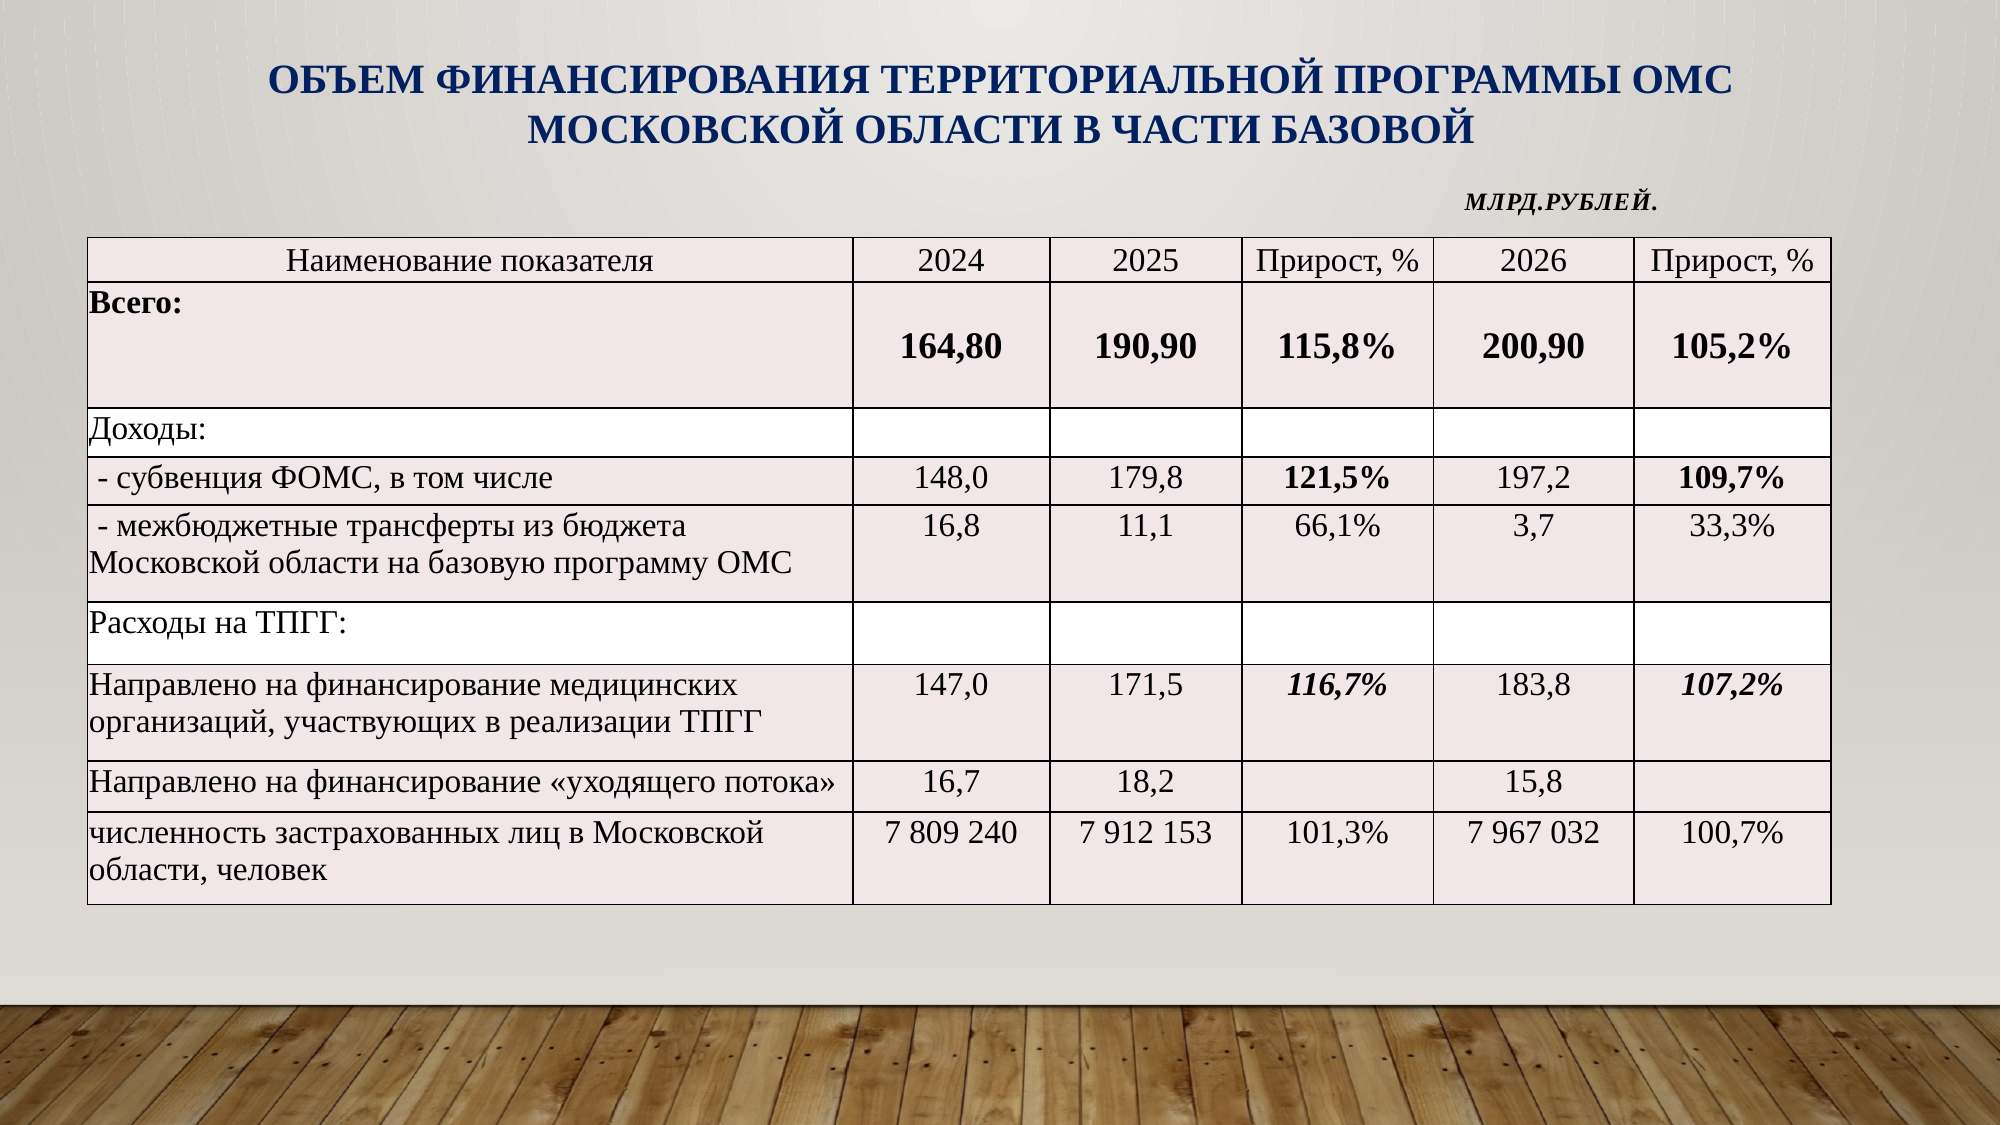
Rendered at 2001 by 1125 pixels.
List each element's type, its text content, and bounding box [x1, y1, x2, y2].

table_cell 15,8 [1434, 762, 1633, 811]
table_cell 105,2% [1635, 283, 1830, 407]
table_cell - межбюджетные трансферты из бюджета Московской области на базовую программу ОМС [88, 506, 852, 601]
table_cell 7 967 032 [1434, 813, 1633, 904]
table_cell 171,5 [1051, 665, 1241, 760]
table_header 2026 [1434, 238, 1633, 281]
table_header Прирост, % [1635, 238, 1830, 281]
picture [0, 1005, 2000, 1125]
table_cell 101,3% [1243, 813, 1433, 904]
table_cell [1243, 603, 1433, 664]
table_cell Направлено на финансирование медицинских организаций, участвующих в реализации ТПГГ [88, 665, 852, 760]
table_cell 179,8 [1051, 458, 1241, 504]
table_cell 109,7% [1635, 458, 1830, 504]
table_cell [1243, 762, 1433, 811]
table_cell 147,0 [854, 665, 1049, 760]
table_cell Расходы на ТПГГ: [88, 603, 852, 664]
table_cell [1434, 603, 1633, 664]
table_cell 100,7% [1635, 813, 1830, 904]
table_cell 200,90 [1434, 283, 1633, 407]
table_cell [1635, 762, 1830, 811]
table_cell 164,80 [854, 283, 1049, 407]
table_cell [1051, 603, 1241, 664]
table_cell Доходы: [88, 409, 852, 456]
table_cell [1051, 409, 1241, 456]
text_box ОБЪЕМ ФИНАНСИРОВАНИЯ ТЕРРИТОРИАЛЬНОЙ ПРОГРАММЫ омс Московской области в части базовой [112, 50, 1888, 153]
table_cell 183,8 [1434, 665, 1633, 760]
table_cell [1434, 409, 1633, 456]
table_cell 11,1 [1051, 506, 1241, 601]
table_cell 197,2 [1434, 458, 1633, 504]
table_cell 121,5% [1243, 458, 1433, 504]
table_cell численность застрахованных лиц в Московской области, человек [88, 813, 852, 904]
table_cell 33,3% [1635, 506, 1830, 601]
table_cell 107,2% [1635, 665, 1830, 760]
table_cell 18,2 [1051, 762, 1241, 811]
table_header 2024 [854, 238, 1049, 281]
table_cell 7 809 240 [854, 813, 1049, 904]
table_cell [854, 603, 1049, 664]
table_cell 148,0 [854, 458, 1049, 504]
table_cell [854, 409, 1049, 456]
table_cell 66,1% [1243, 506, 1433, 601]
table_cell [1635, 603, 1830, 664]
table_cell Направлено на финансирование «уходящего потока» [88, 762, 852, 811]
table_cell 16,8 [854, 506, 1049, 601]
table_header 2025 [1051, 238, 1241, 281]
text_box МЛРД.РУБЛЕЙ. [1462, 183, 2000, 216]
table_cell - субвенция ФОМС, в том числе [88, 458, 852, 504]
table_cell 116,7% [1243, 665, 1433, 760]
table_cell Всего: [88, 283, 852, 407]
table_header Прирост, % [1243, 238, 1433, 281]
table_cell 190,90 [1051, 283, 1241, 407]
table_cell [1635, 409, 1830, 456]
table_header Наименование показателя [88, 238, 852, 281]
table_cell 115,8% [1243, 283, 1433, 407]
table_cell 7 912 153 [1051, 813, 1241, 904]
table_cell 3,7 [1434, 506, 1633, 601]
table_cell 16,7 [854, 762, 1049, 811]
table_cell [1243, 409, 1433, 456]
